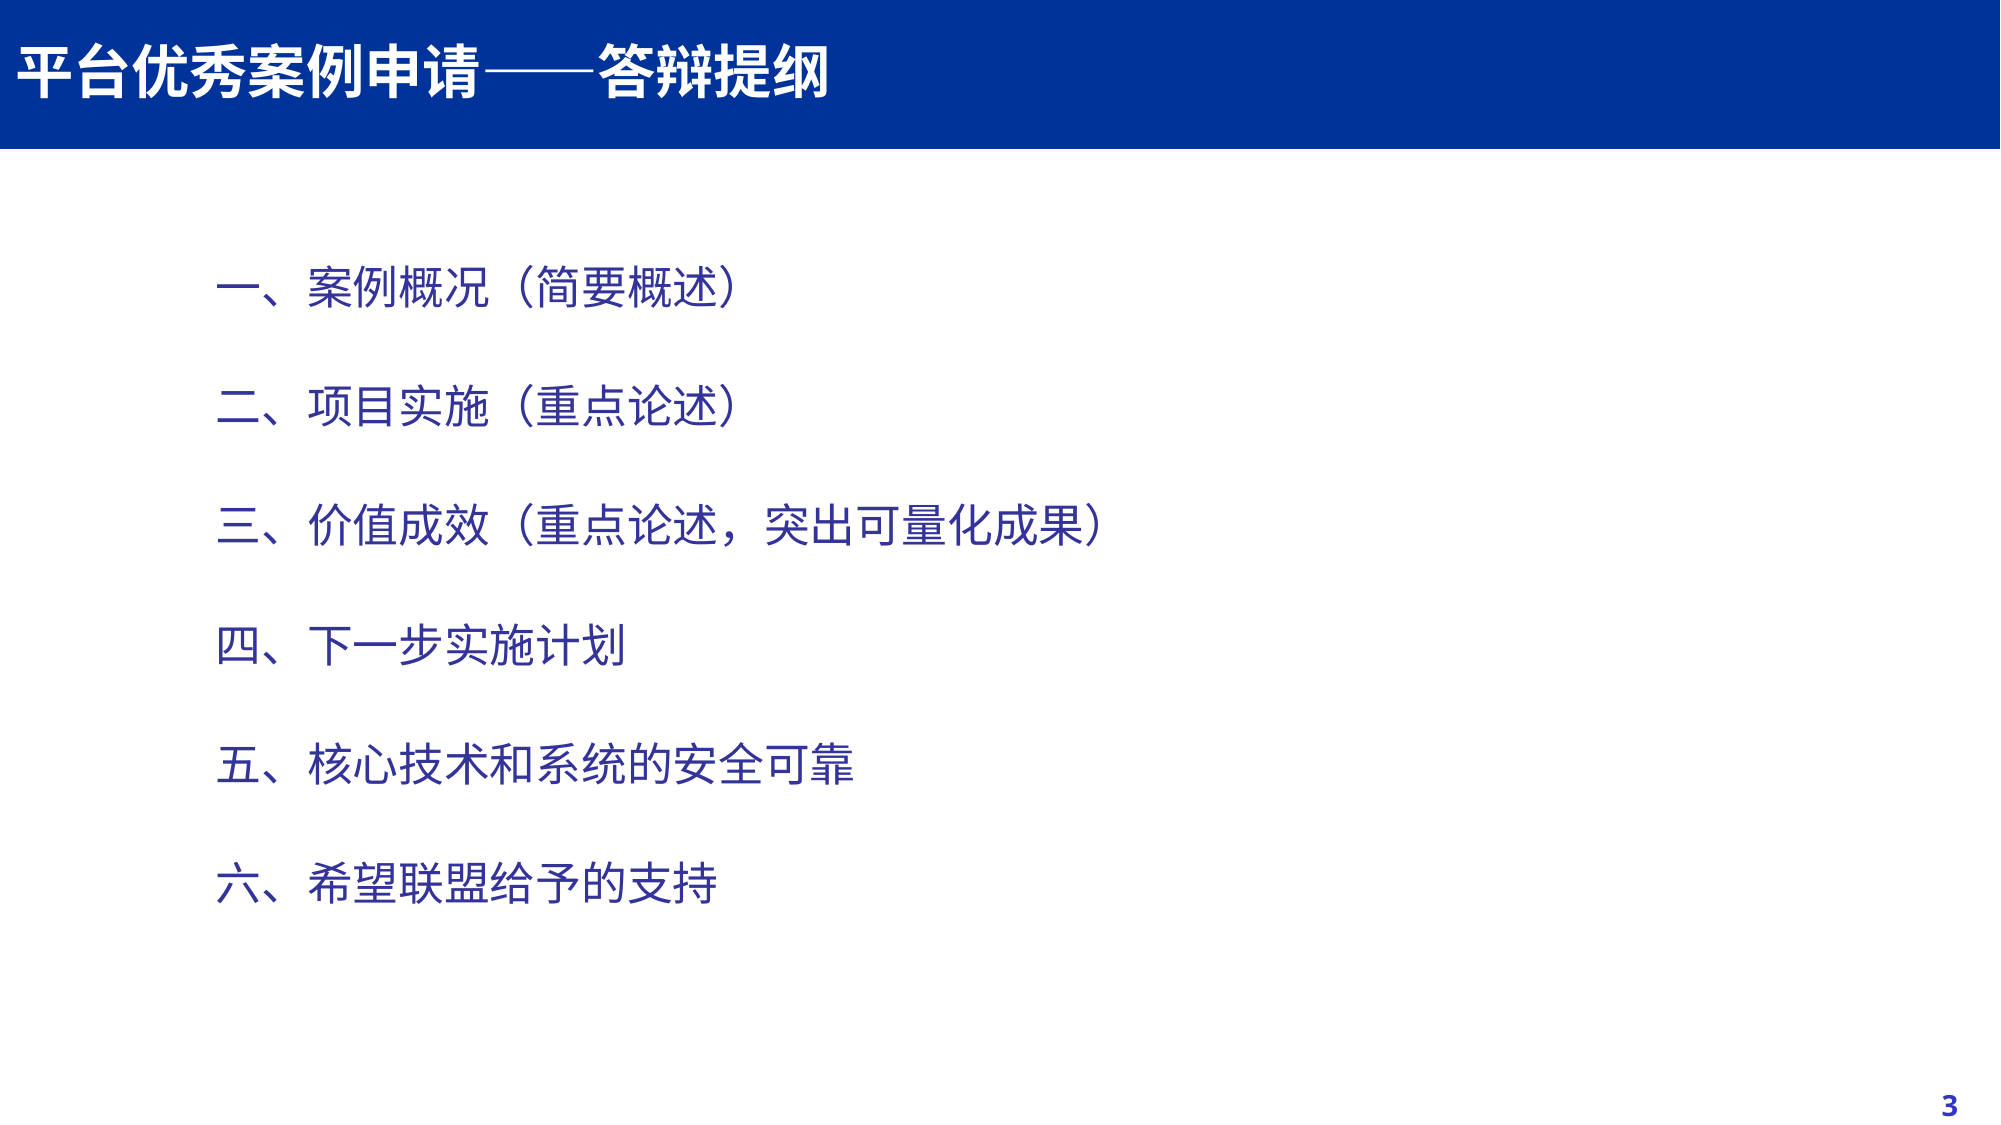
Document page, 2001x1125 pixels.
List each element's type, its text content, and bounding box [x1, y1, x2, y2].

title 平台优秀案例申请——答辩提纲 [0, 0, 2000, 145]
text_box 一、案例概况（简要概述） 二、项目实施（重点论述） 三、价值成效（重点论述，突出可量化成果） 四、下一步实施计划 五、核心技术和系统的安全可靠 六、希望联盟给予的支持 [125, 196, 1497, 917]
